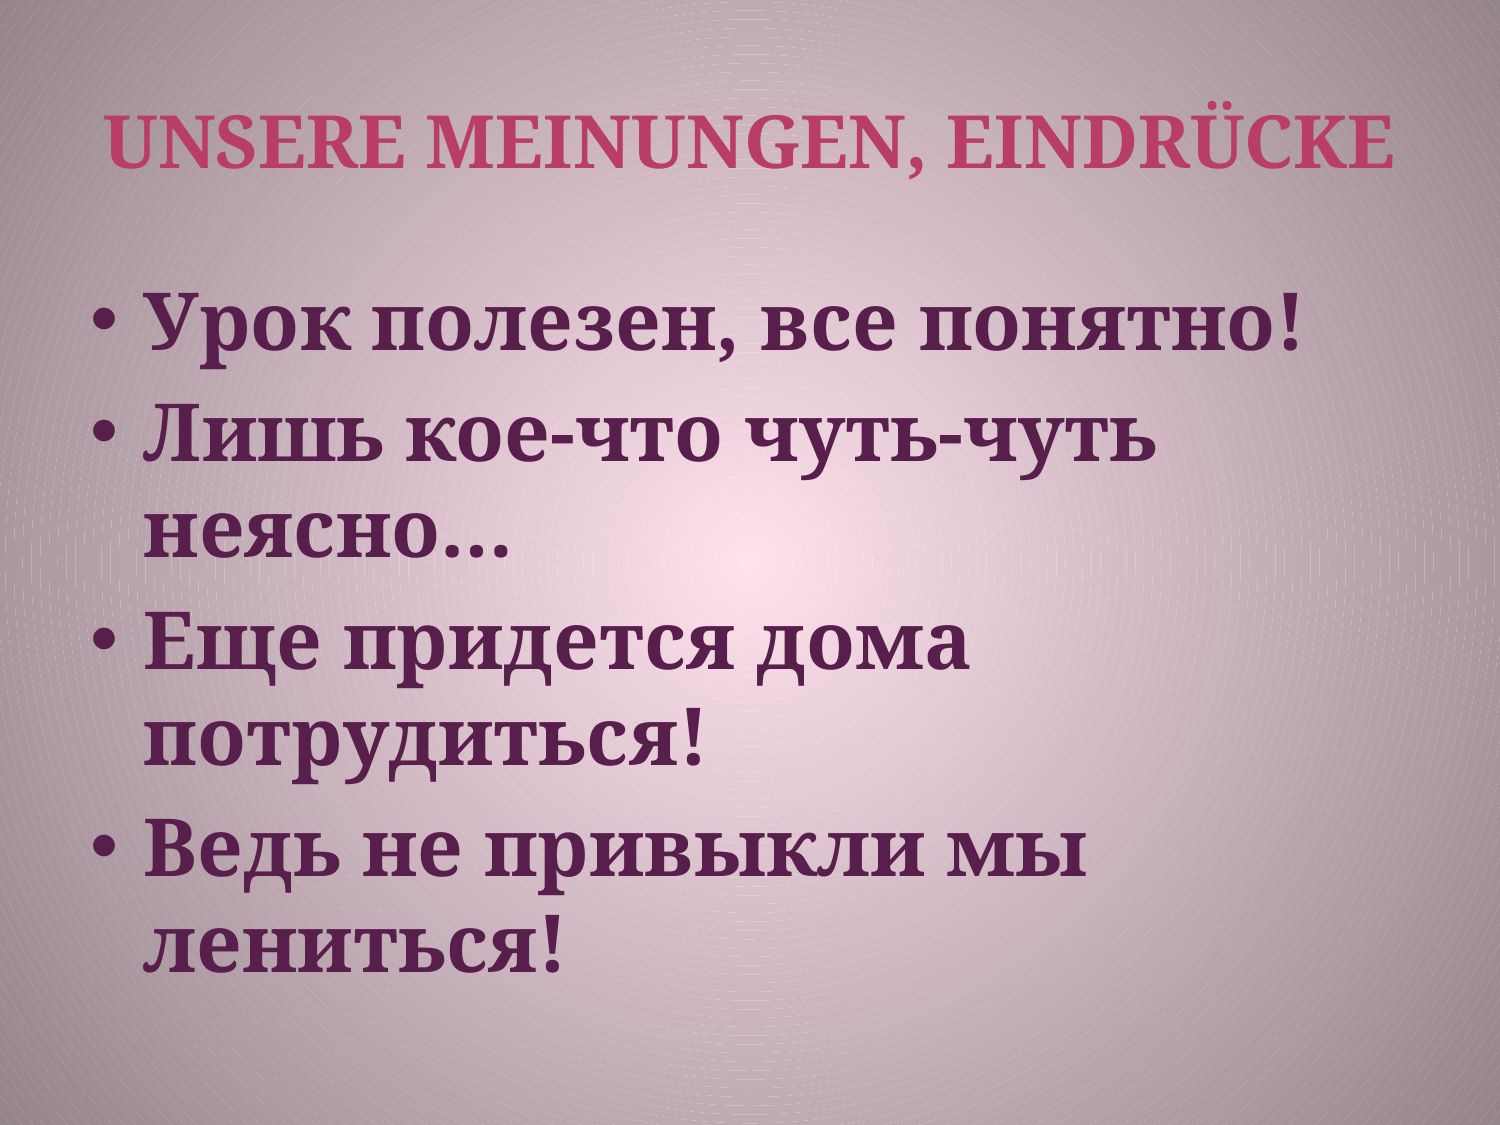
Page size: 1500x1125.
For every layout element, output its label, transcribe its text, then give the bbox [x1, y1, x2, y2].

list Урок полезен, все понятно! Лишь кое-что чуть-чуть неясно… Еще придется дома потрудиться! Ведь не привыкли мы лениться! [75, 262, 1425, 1005]
title Unsere Meinungen, Eindrücke [75, 45, 1425, 233]
